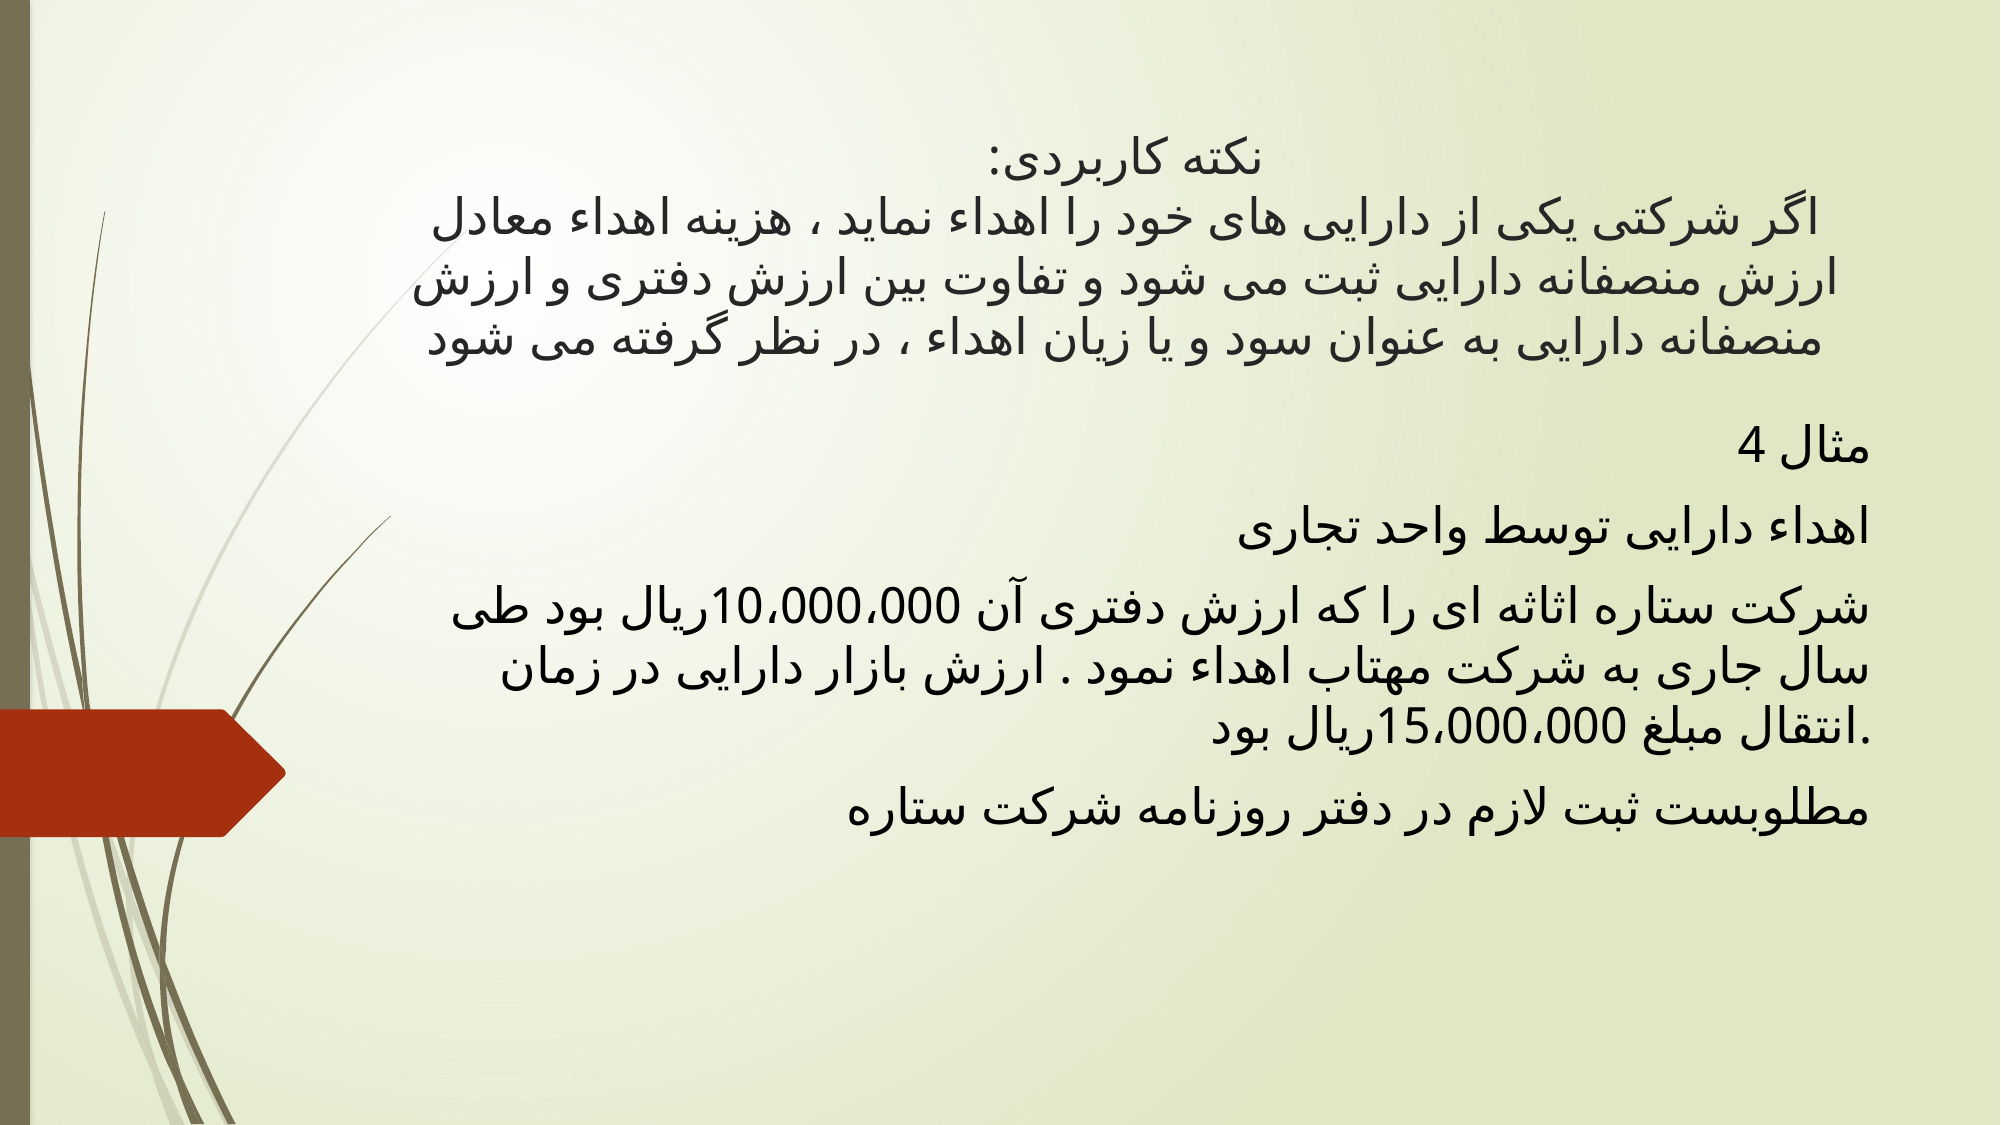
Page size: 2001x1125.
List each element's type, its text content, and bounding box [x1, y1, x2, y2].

title نکته کاربردی: اگر شرکتی یکی از دارایی های خود را اهداء نماید ، هزینه اهداء معادل ارزش منصفانه دارایی ثبت می شود و تفاوت بین ارزش دفتری و ارزش منصفانه دارایی به عنوان سود و یا زیان اهداء ، در نظر گرفته می شود [395, 86, 1858, 432]
subtitle مثال 4 اهداء دارایی توسط واحد تجاری شرکت ستاره اثاثه ای را که ارزش دفتری آن 10،000،000ریال بود طی سال جاری به شرکت مهتاب اهداء نمود . ارزش بازار دارایی در زمان انتقال مبلغ 15،000،000ریال بود. مطلوبست ثبت لازم در دفتر روزنامه شرکت ستاره [424, 404, 1888, 969]
